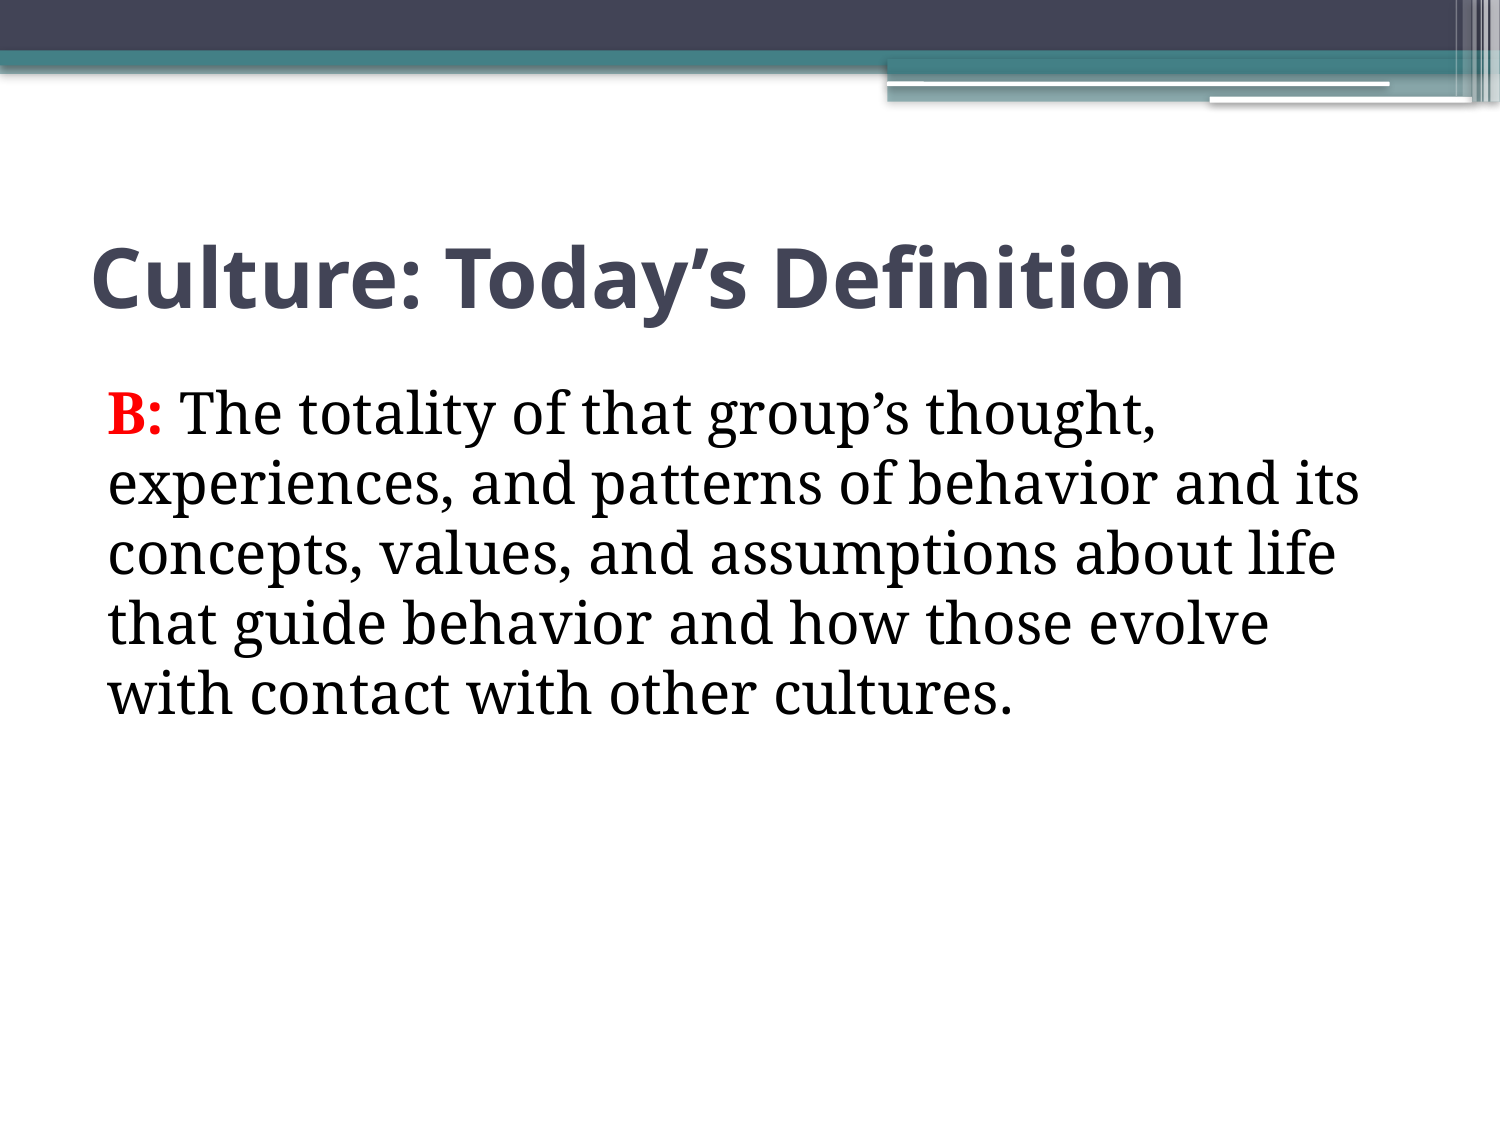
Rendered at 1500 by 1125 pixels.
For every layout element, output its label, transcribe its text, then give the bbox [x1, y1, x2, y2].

title Culture: Today’s Definition [75, 187, 1425, 363]
list B: The totality of that group’s thought, experiences, and patterns of behavior and its concepts, values, and assumptions about life that guide behavior and how those evolve with contact with other cultures. [75, 368, 1425, 1079]
